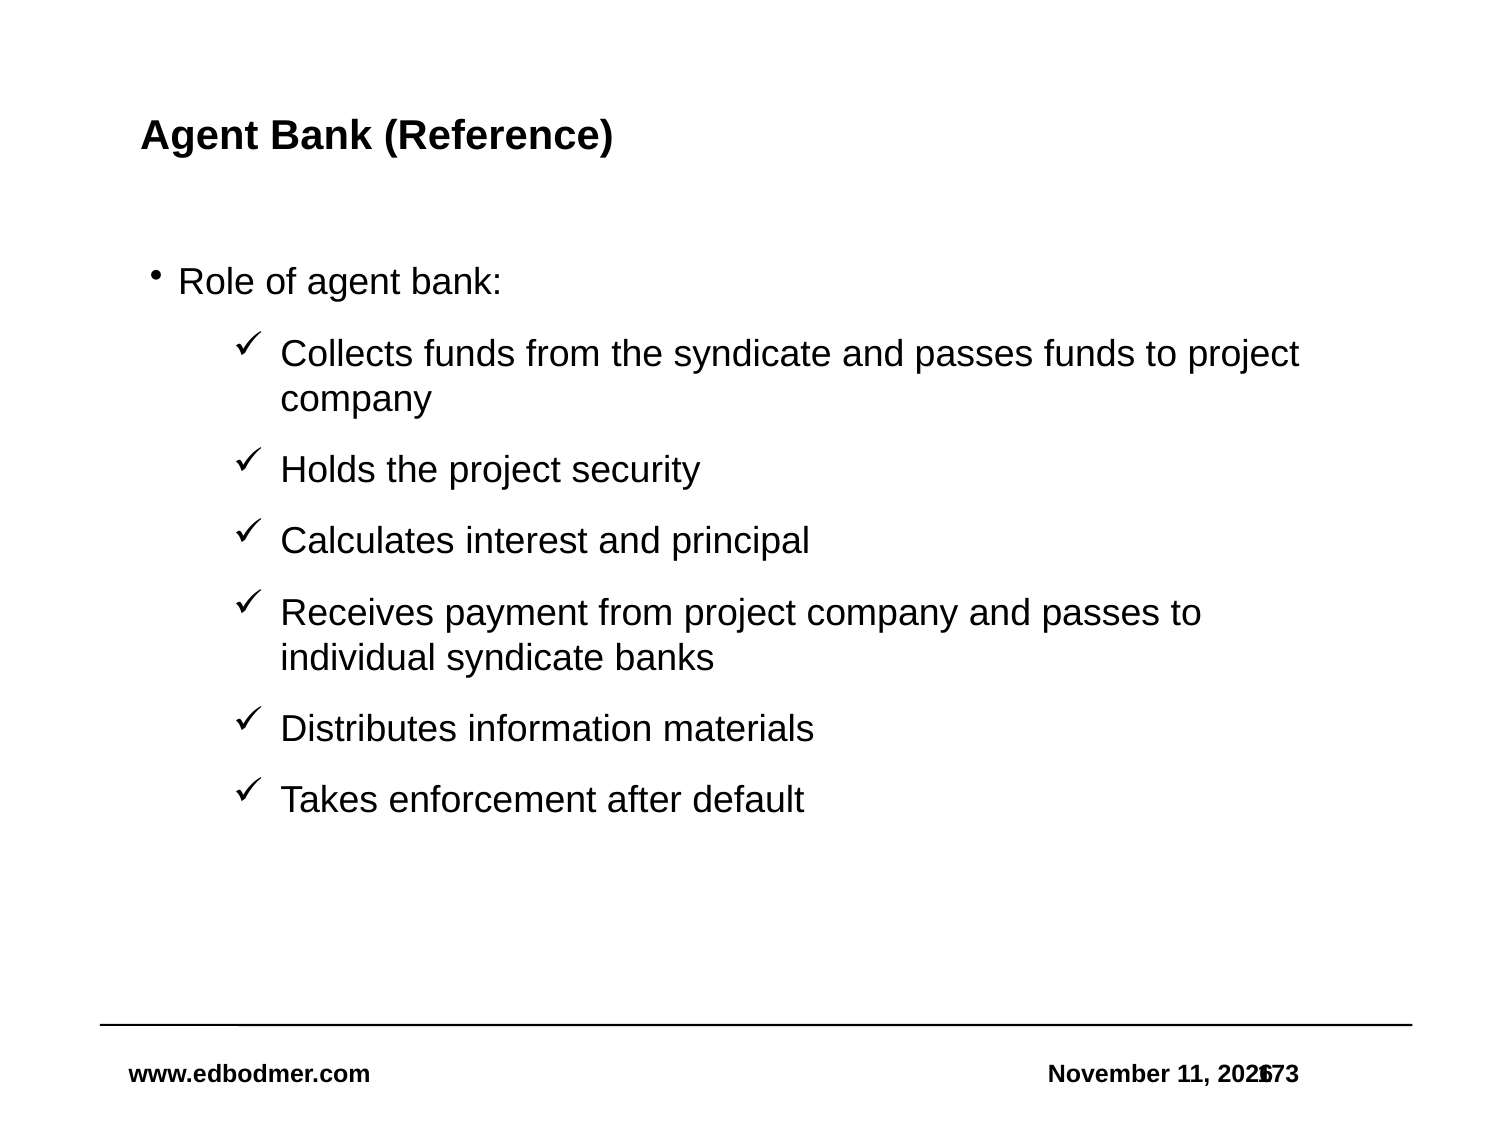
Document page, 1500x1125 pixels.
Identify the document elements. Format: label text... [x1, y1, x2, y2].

title Agent Bank (Reference) [124, 99, 1288, 226]
list Role of agent bank: Collects funds from the syndicate and passes funds to project company Holds the project security Calculates interest and principal Receives payment from project company and passes to individual syndicate banks Distributes information materials Takes enforcement after default [124, 249, 1376, 1001]
